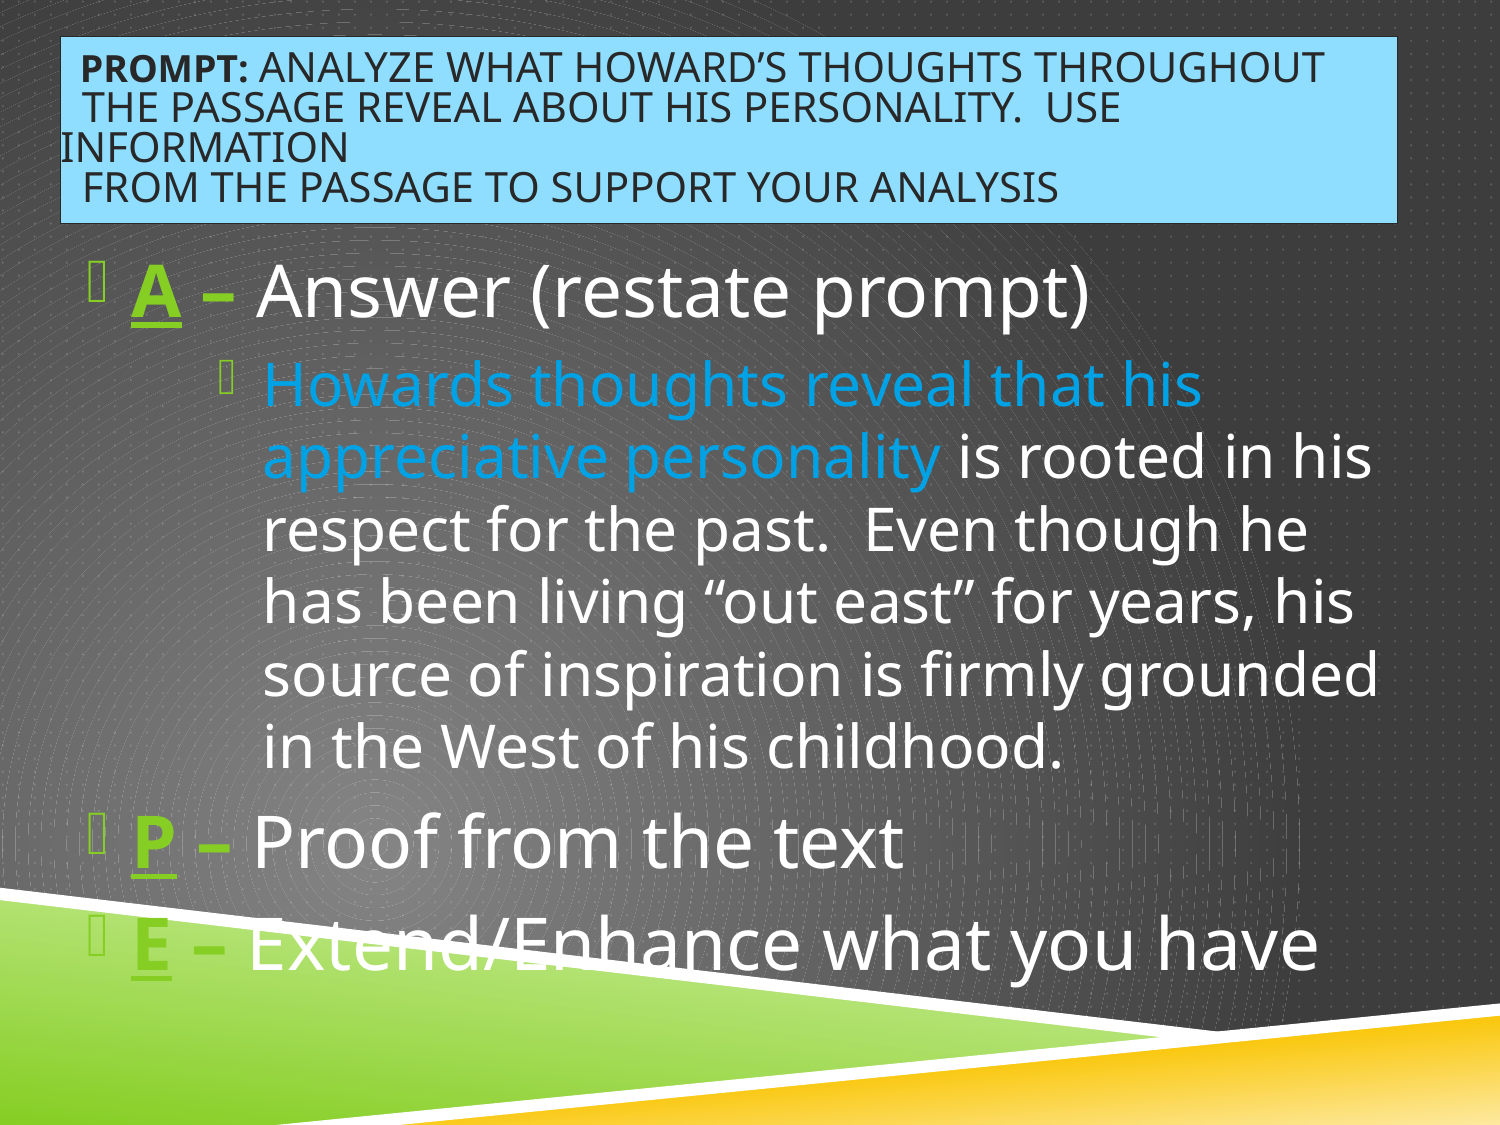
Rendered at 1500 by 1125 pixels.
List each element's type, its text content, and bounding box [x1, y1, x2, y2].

text_box A – Answer (restate prompt) Howards thoughts reveal that his appreciative personality is rooted in his respect for the past. Even though he has been living “out east” for years, his source of inspiration is firmly grounded in the West of his childhood. P – Proof from the text E – Extend/Enhance what you have [60, 244, 1398, 927]
text_box PROMPT: ANALYZE WHAT HOWARD’S THOUGHTS THROUGHOUT THE PASSAGE REVEAL ABOUT HIS PERSONALITY. USE INFORMATION FROM THE PASSAGE TO SUPPORT YOUR ANALYSIS [60, 36, 1398, 224]
